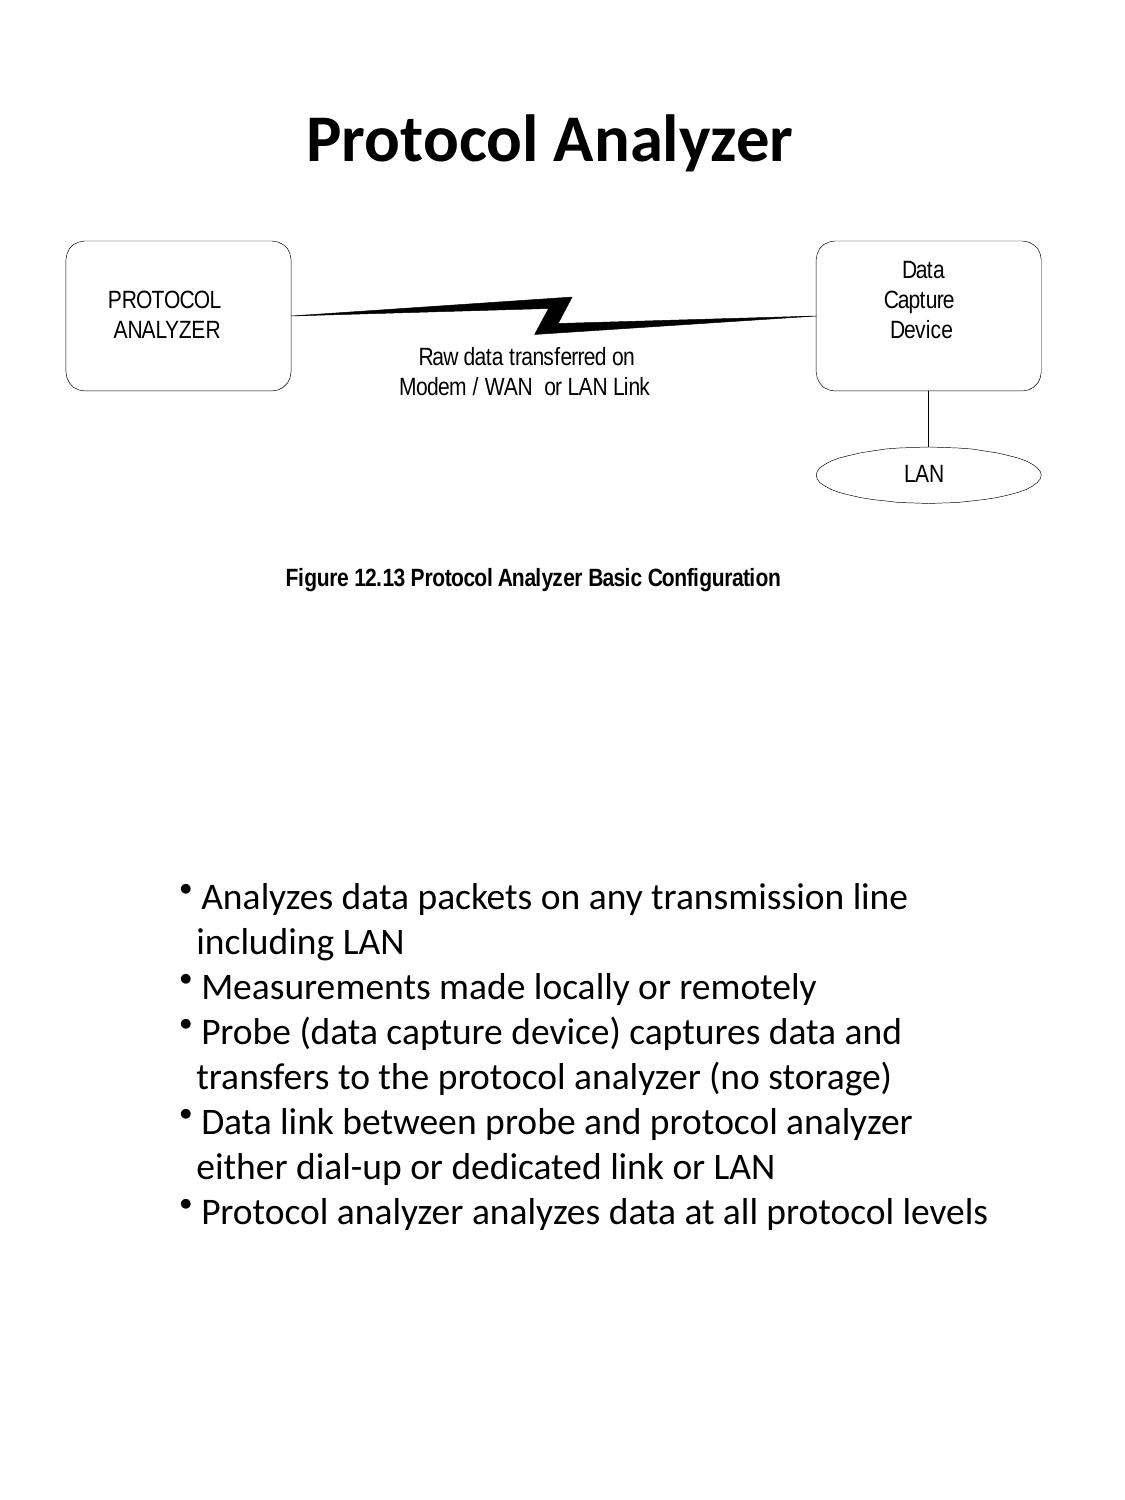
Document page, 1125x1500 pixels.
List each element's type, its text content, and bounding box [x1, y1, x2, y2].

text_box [62, 237, 1045, 605]
text_box Analyzes data packets on any transmission line including LAN Measurements made locally or remotely Probe (data capture device) captures data and transfers to the protocol analyzer (no storage) Data link between probe and protocol analyzer either dial-up or dedicated link or LAN Protocol analyzer analyzes data at all protocol levels [164, 864, 1004, 1239]
title Protocol Analyzer [87, 87, 1013, 237]
